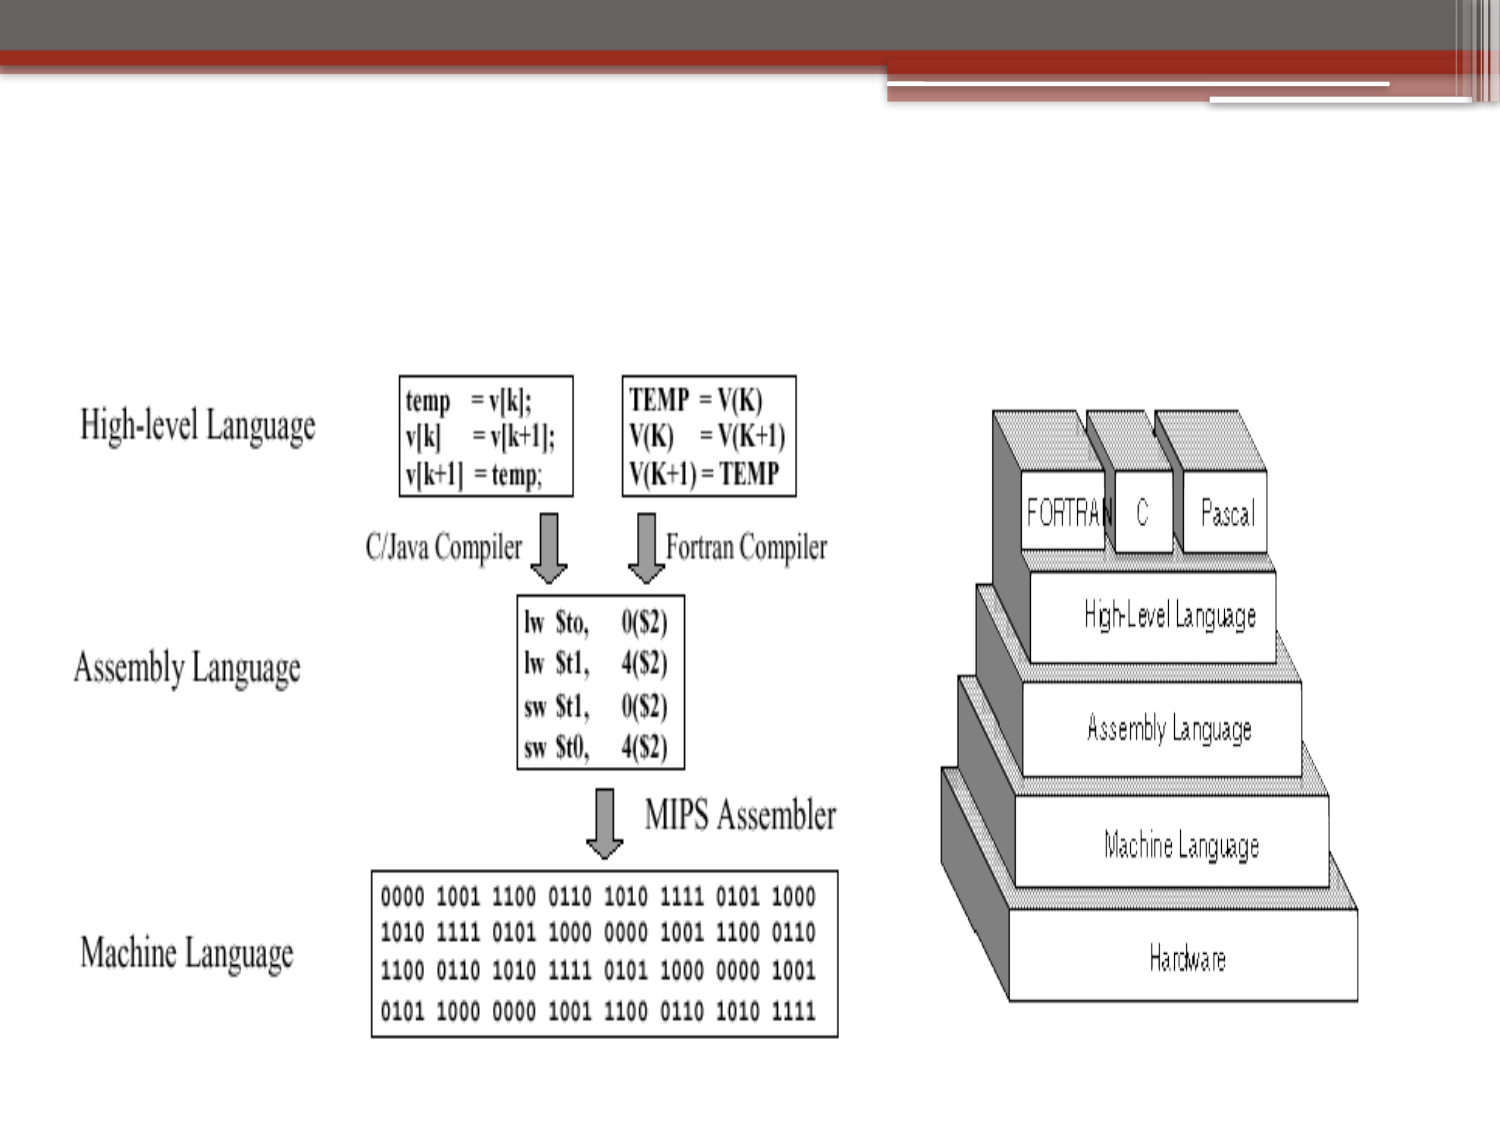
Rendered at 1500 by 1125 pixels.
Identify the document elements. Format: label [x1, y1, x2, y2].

picture [62, 362, 856, 1067]
list [926, 362, 1371, 1036]
